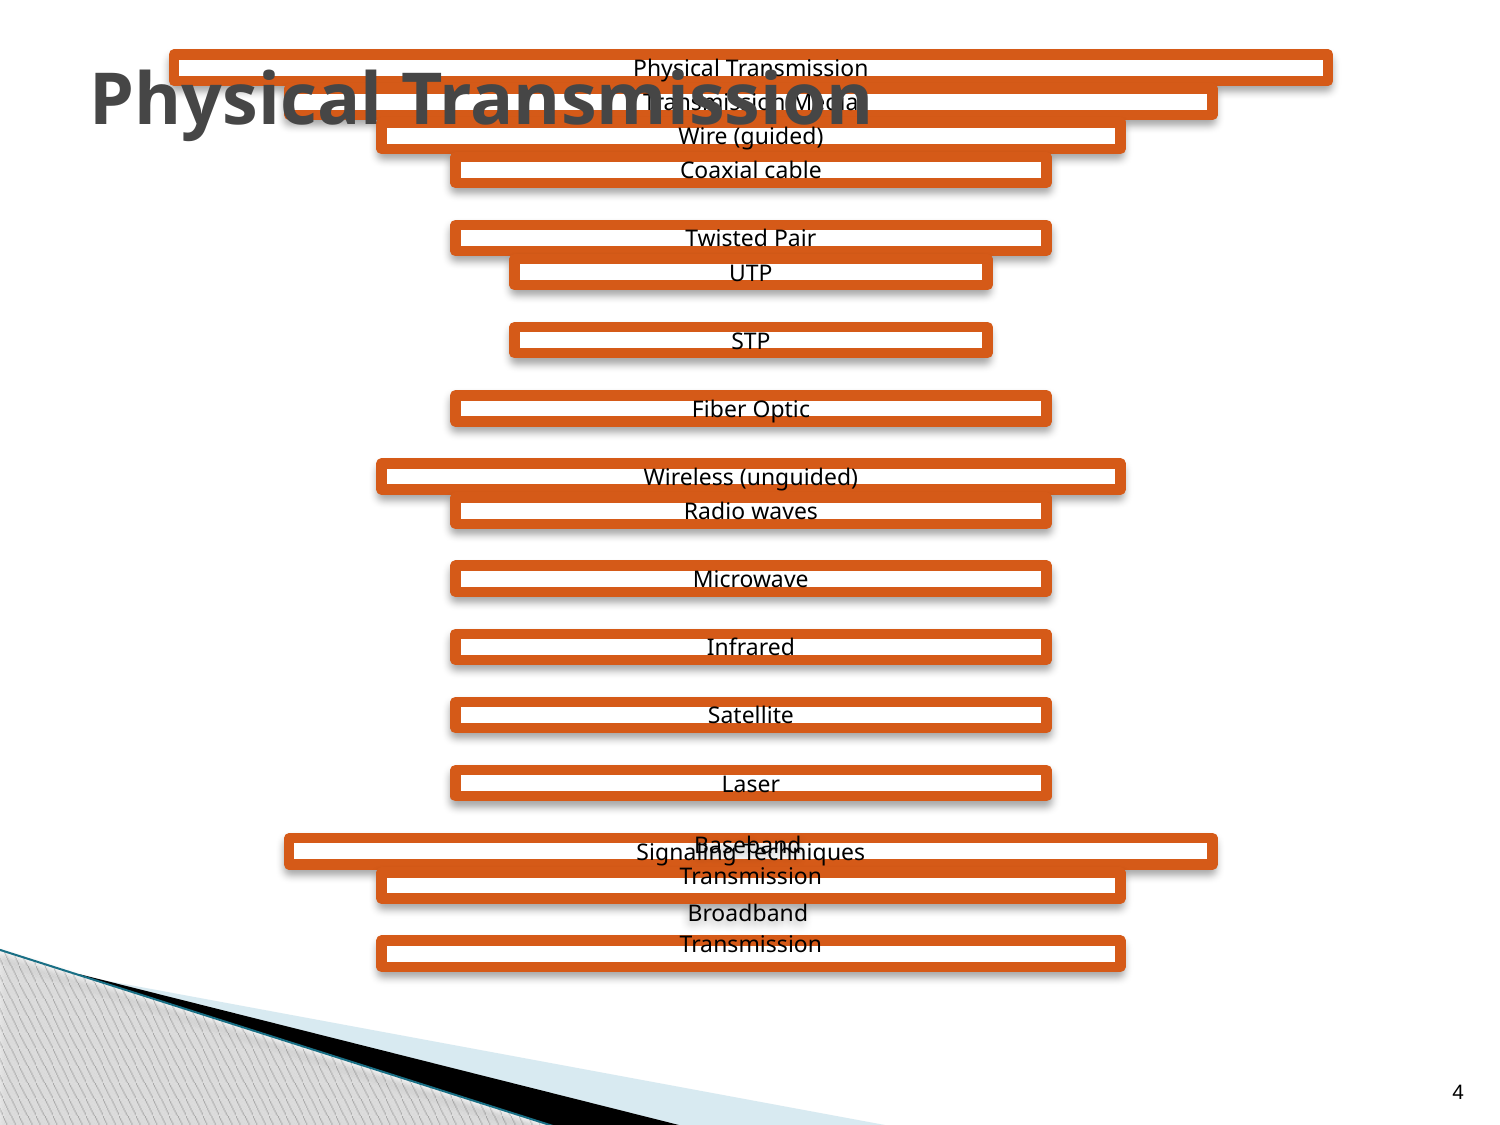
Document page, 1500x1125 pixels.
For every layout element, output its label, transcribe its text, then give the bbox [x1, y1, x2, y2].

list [29, 54, 1473, 1036]
title Physical Transmission [75, 45, 1425, 54]
slide_number 4 [1418, 1051, 1479, 1112]
